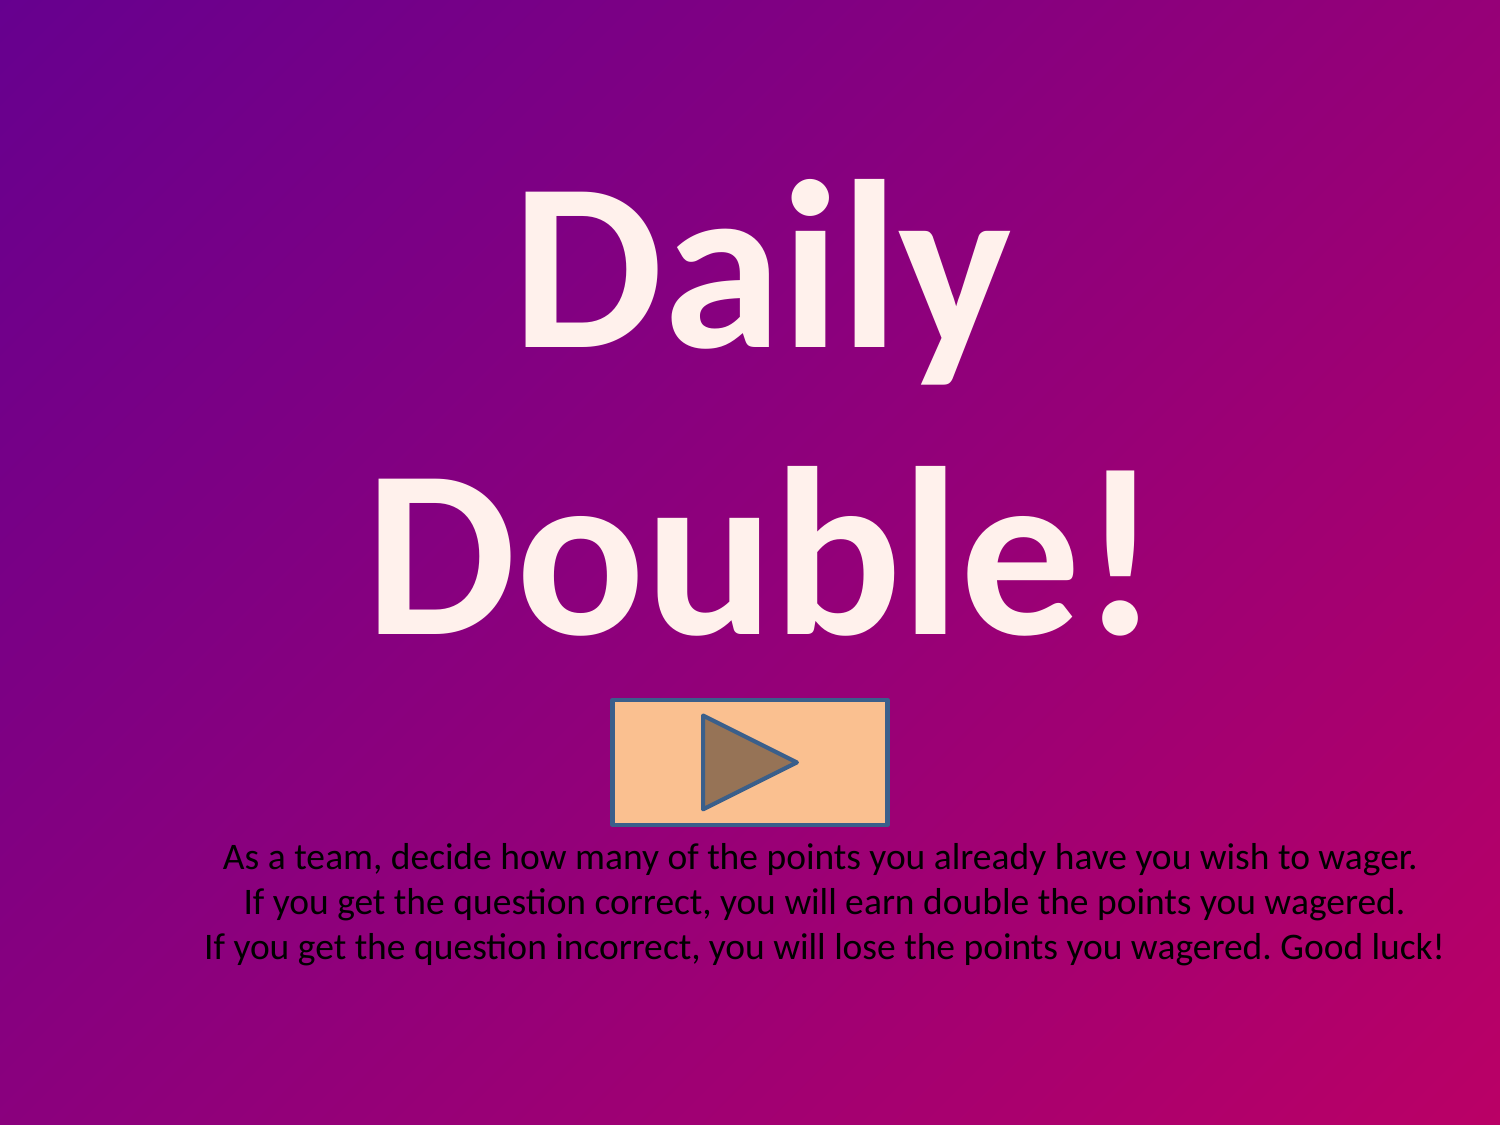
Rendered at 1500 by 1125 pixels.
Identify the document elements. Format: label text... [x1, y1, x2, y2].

text_box As a team, decide how many of the points you already have you wish to wager. If you get the question correct, you will earn double the points you wagered. If you get the question incorrect, you will lose the points you wagered. Good luck! [189, 824, 1462, 975]
text_box Daily Double! [87, 99, 1438, 690]
text_box [610, 698, 890, 827]
